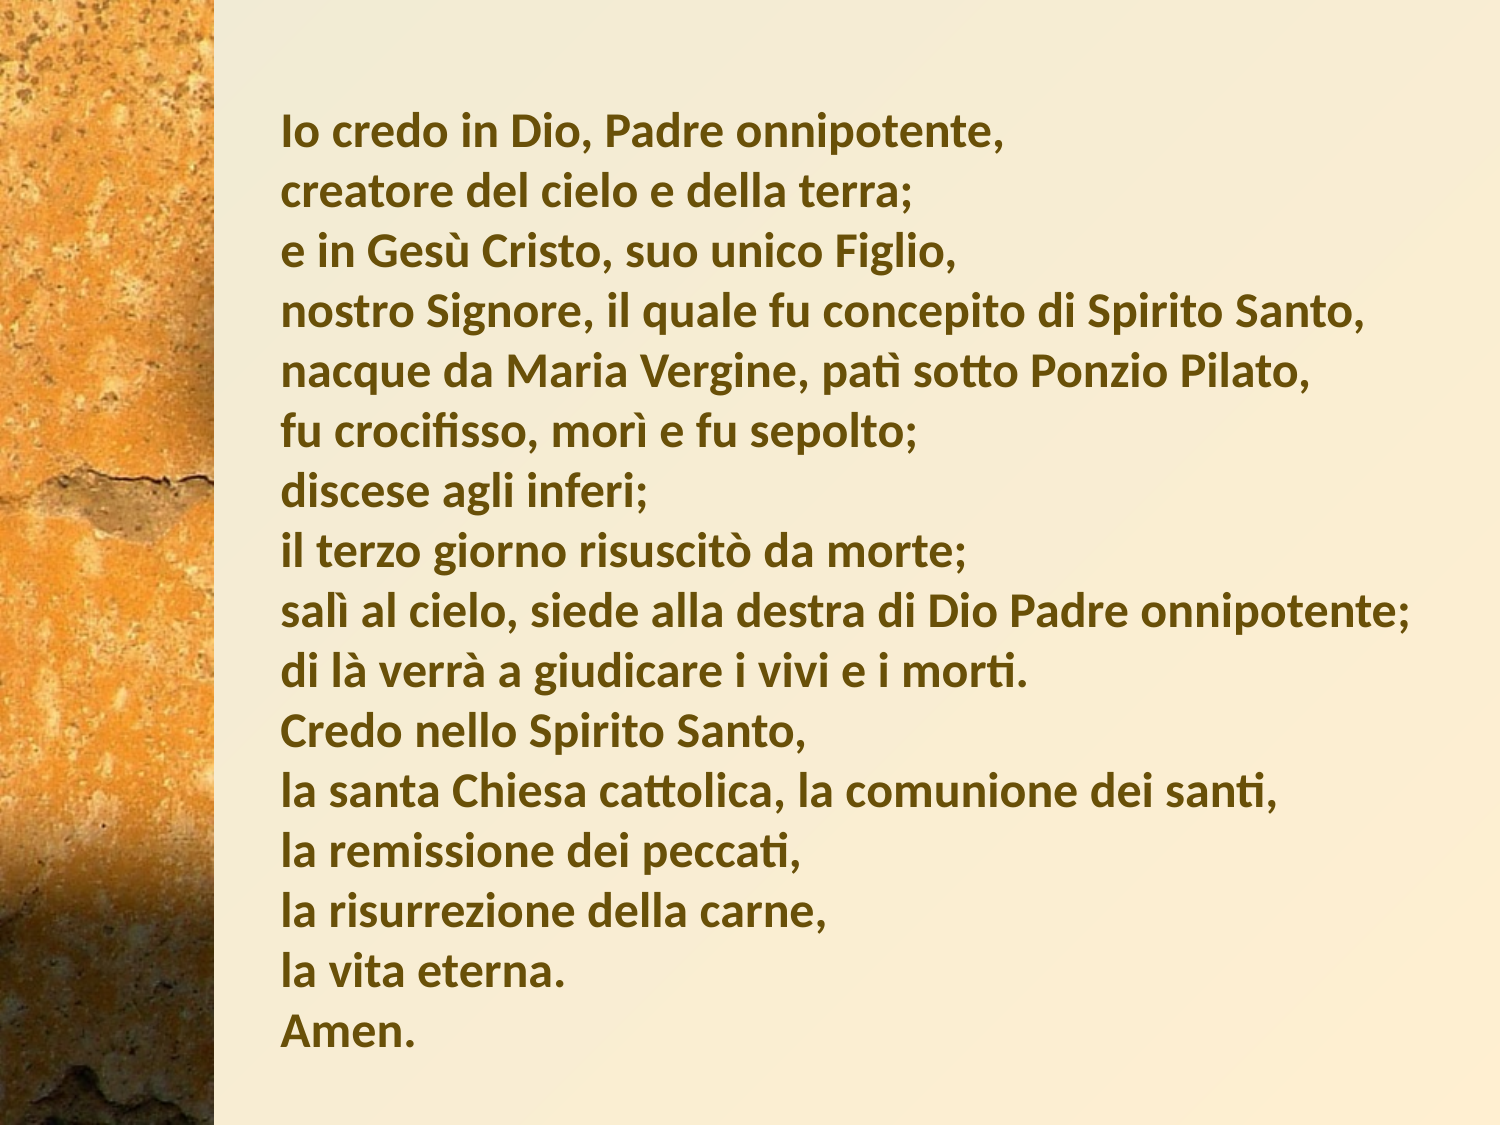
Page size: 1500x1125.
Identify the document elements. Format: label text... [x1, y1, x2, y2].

picture [0, 0, 214, 1125]
text_box Io credo in Dio, Padre onnipotente, creatore del cielo e della terra; e in Gesù Cristo, suo unico Figlio, nostro Signore, il quale fu concepito di Spirito Santo, nacque da Maria Vergine, patì sotto Ponzio Pilato, fu crocifisso, morì e fu sepolto; discese agli inferi; il terzo giorno risuscitò da morte; salì al cielo, siede alla destra di Dio Padre onnipotente; di là verrà a giudicare i vivi e i morti. Credo nello Spirito Santo, la santa Chiesa cattolica, la comunione dei santi, la remissione dei peccati, la risurrezione della carne, la vita eterna. Amen. [265, 89, 1471, 1065]
